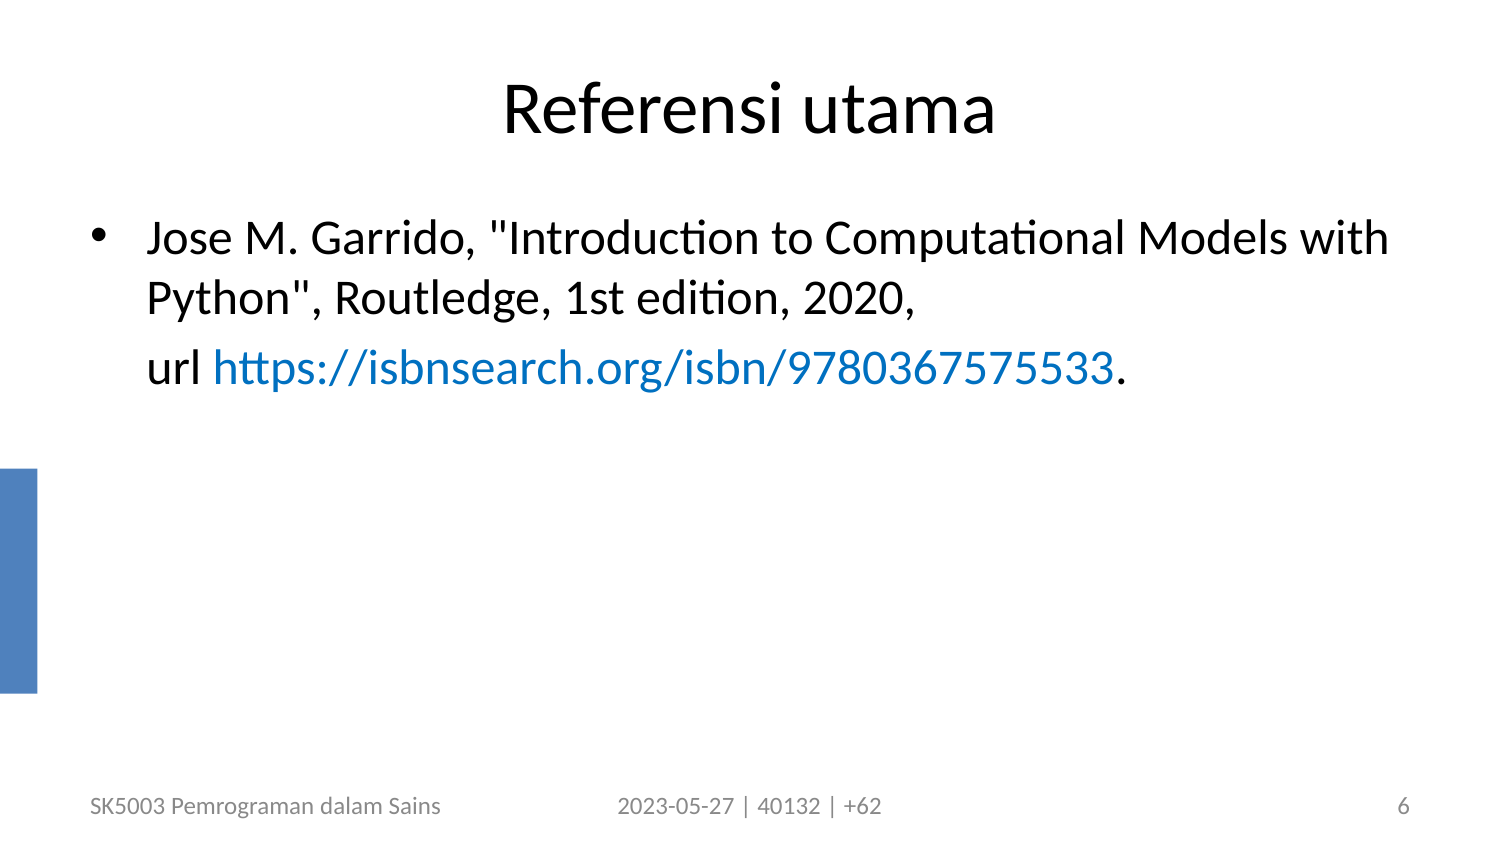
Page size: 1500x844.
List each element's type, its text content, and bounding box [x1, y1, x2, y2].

text_box [200, 332, 1117, 399]
title Referensi utama [74, 33, 1426, 175]
slide_number SK5003 Pemrograman dalam Sains [75, 782, 463, 827]
list Jose M. Garrido, "Introduction to Computational Models with Python", Routledge, 1st edition, 2020, url https://isbnsearch.org/isbn/9780367575533. [74, 196, 1426, 754]
footer 2023-05-27 | 40132 | +62 [512, 782, 988, 827]
slide_number 6 [1074, 782, 1425, 827]
